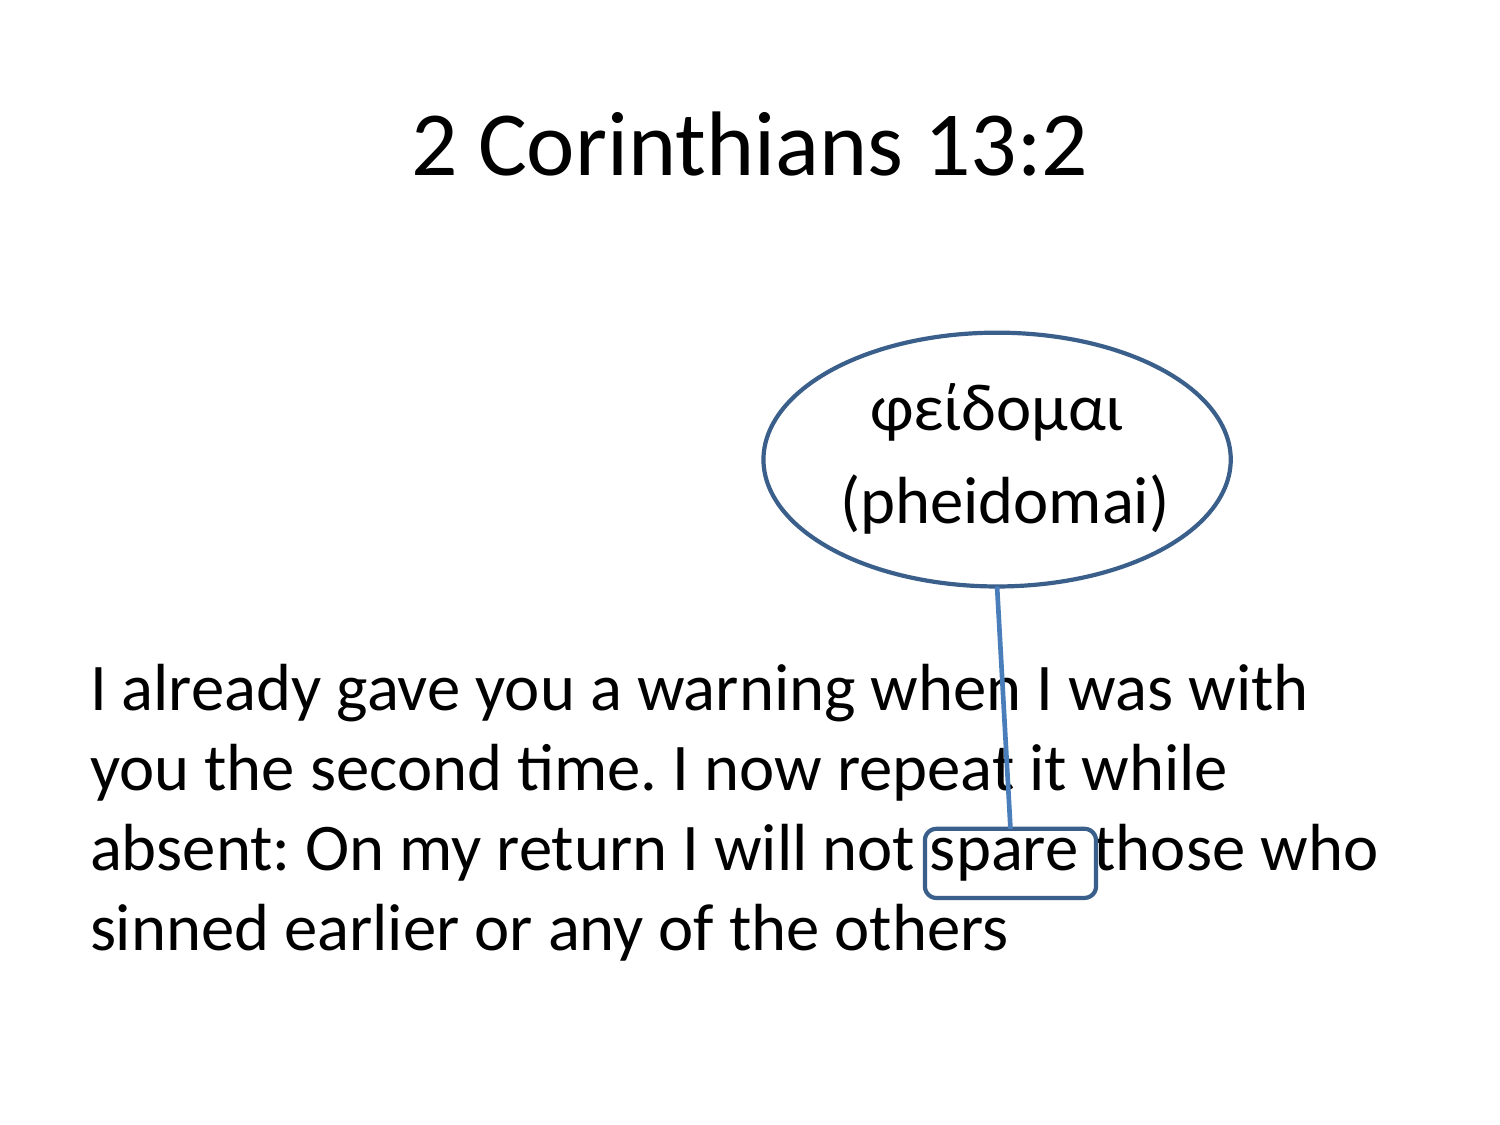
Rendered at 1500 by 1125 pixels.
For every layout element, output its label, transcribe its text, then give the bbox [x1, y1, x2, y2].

title 2 Corinthians 13:2 [75, 45, 1425, 233]
text_box [922, 826, 1099, 901]
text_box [996, 586, 1011, 830]
text_box [761, 330, 1233, 589]
list φείδομαι (pheidomai) I already gave you a warning when I was with you the second time. I now repeat it while absent: On my return I will not spare those who sinned earlier or any of the others [75, 262, 1425, 1005]
